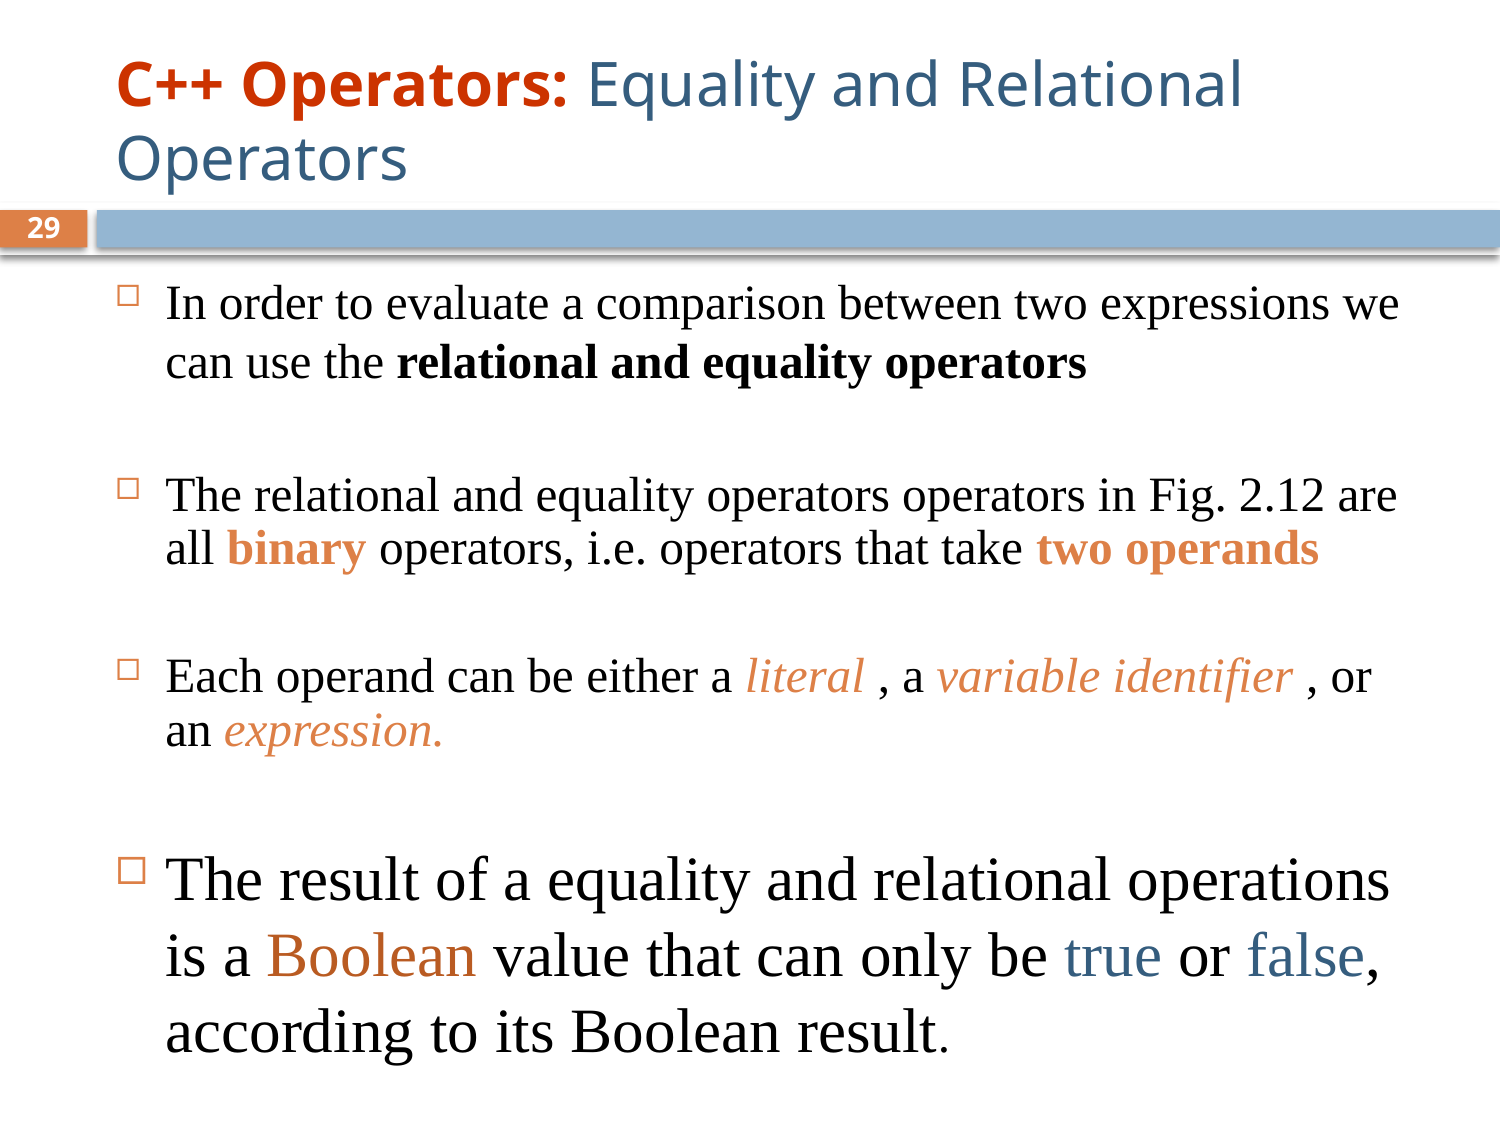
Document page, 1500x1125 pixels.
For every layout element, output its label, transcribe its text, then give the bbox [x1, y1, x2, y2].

title C++ Operators: Equality and Relational Operators [100, 37, 1438, 200]
slide_number 29 [0, 208, 88, 249]
list In order to evaluate a comparison between two expressions we can use the relational and equality operators The relational and equality operators operators in Fig. 2.12 are all binary operators, i.e. operators that take two operands Each operand can be either a literal , a variable identifier , or an expression. The result of a equality and relational operations is a Boolean value that can only be true or false, according to its Boolean result. [100, 262, 1438, 1083]
